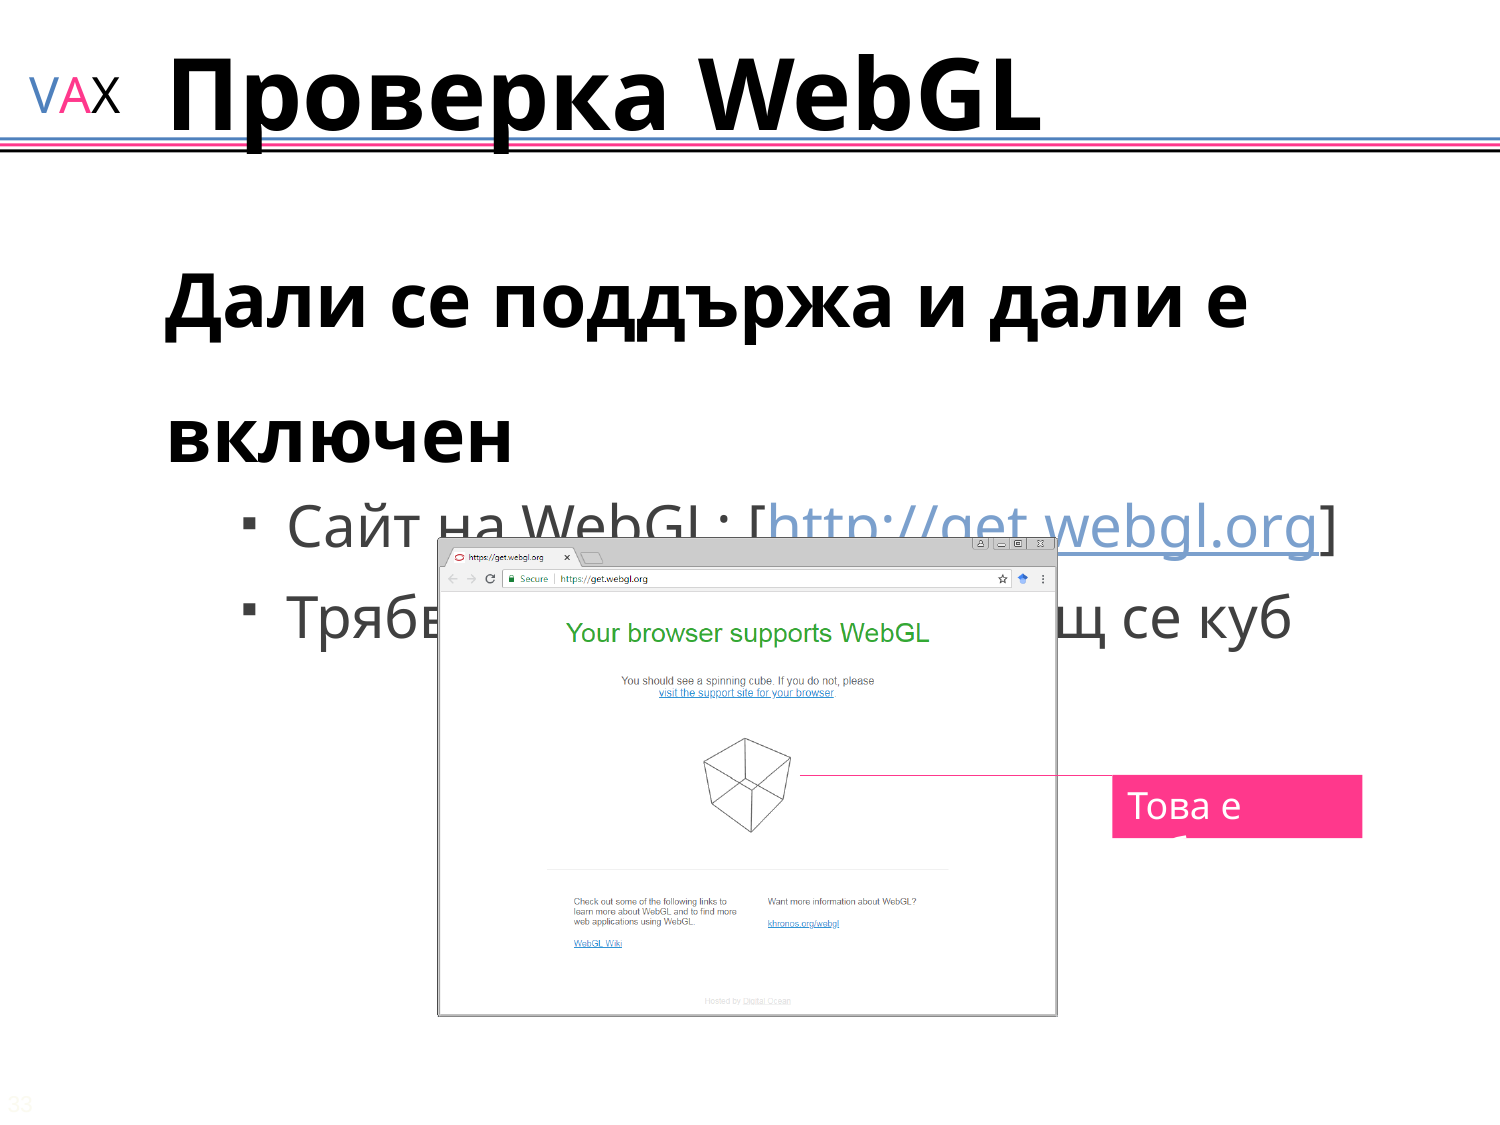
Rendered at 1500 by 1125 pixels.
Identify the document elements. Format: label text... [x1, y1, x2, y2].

picture [437, 537, 1058, 1018]
list Дали се поддържа и дали е включен Сайт на WebGL: [http://get.webgl.org] Трябва да се покаже въртящ се куб [150, 200, 1488, 1113]
text_box Това е кубът [1112, 774, 1363, 839]
title Проверка WebGL [0, 37, 1500, 144]
